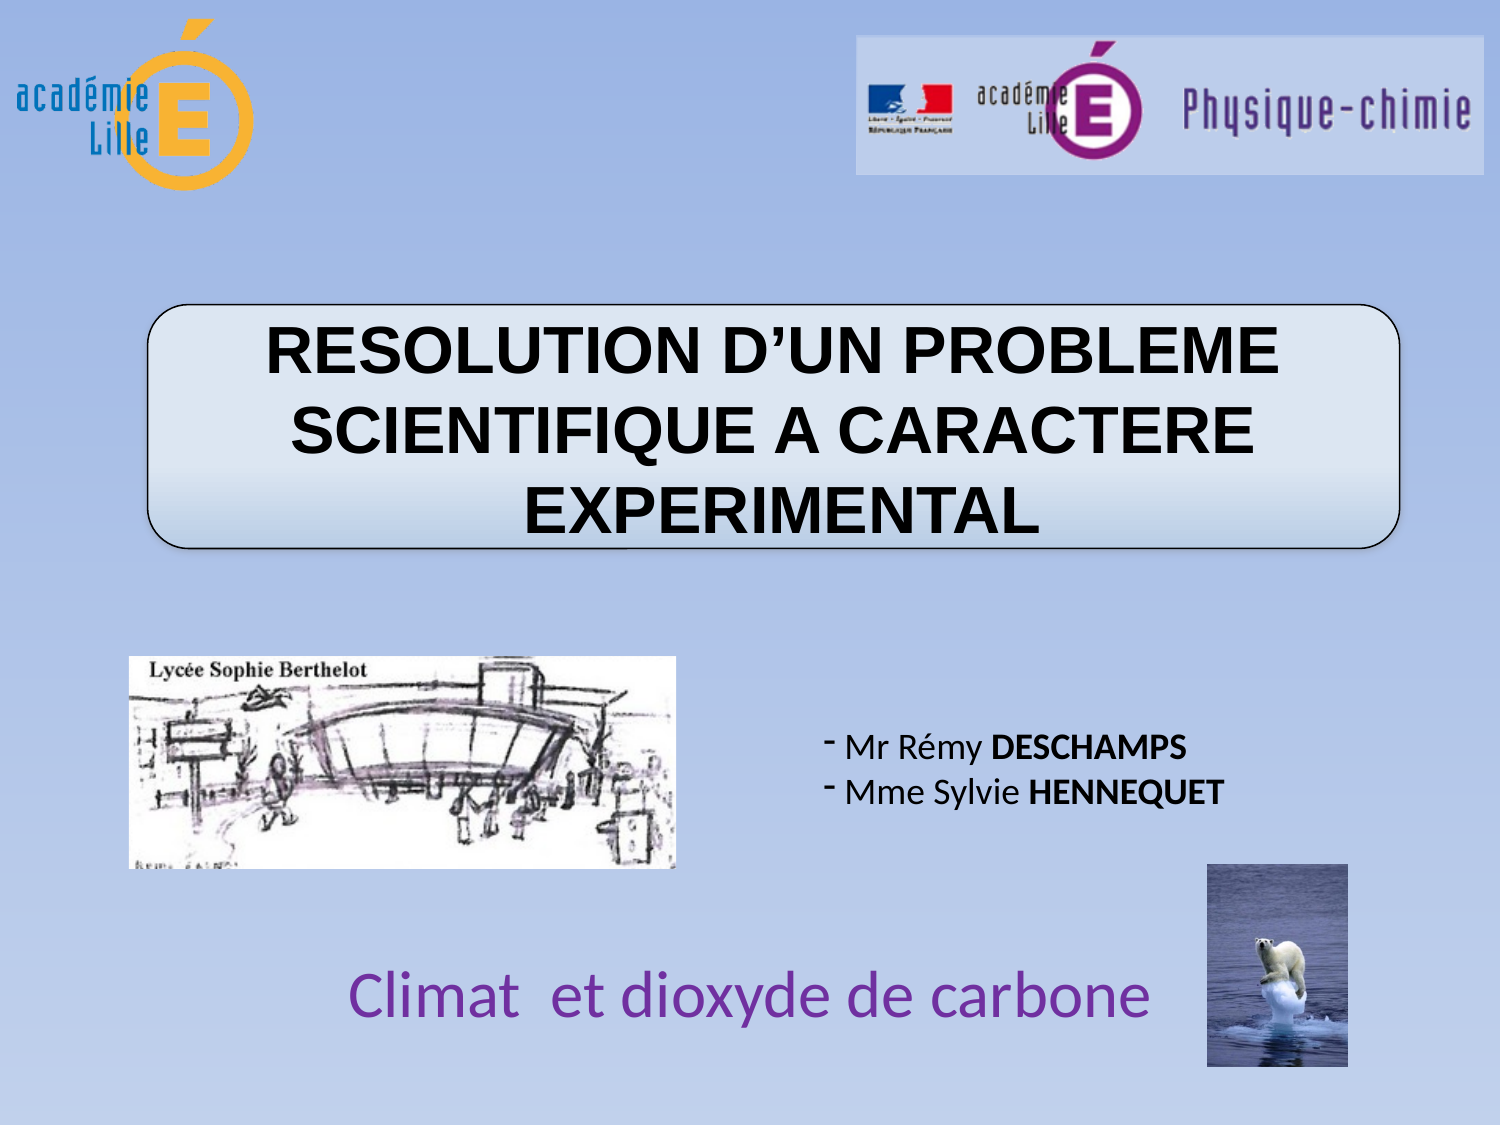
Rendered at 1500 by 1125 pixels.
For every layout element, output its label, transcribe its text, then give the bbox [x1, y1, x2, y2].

text_box Mr Rémy DESCHAMPS Mme Sylvie HENNEQUET [808, 714, 1266, 820]
text_box RESOLUTION D’UN PROBLEME SCIENTIFIQUE A CARACTERE EXPERIMENTAL [147, 304, 1400, 549]
picture [128, 655, 677, 869]
picture [1206, 863, 1348, 1067]
footer Climat et dioxyde de carbone [222, 960, 1201, 1021]
picture [17, 18, 255, 191]
picture [855, 34, 1485, 175]
